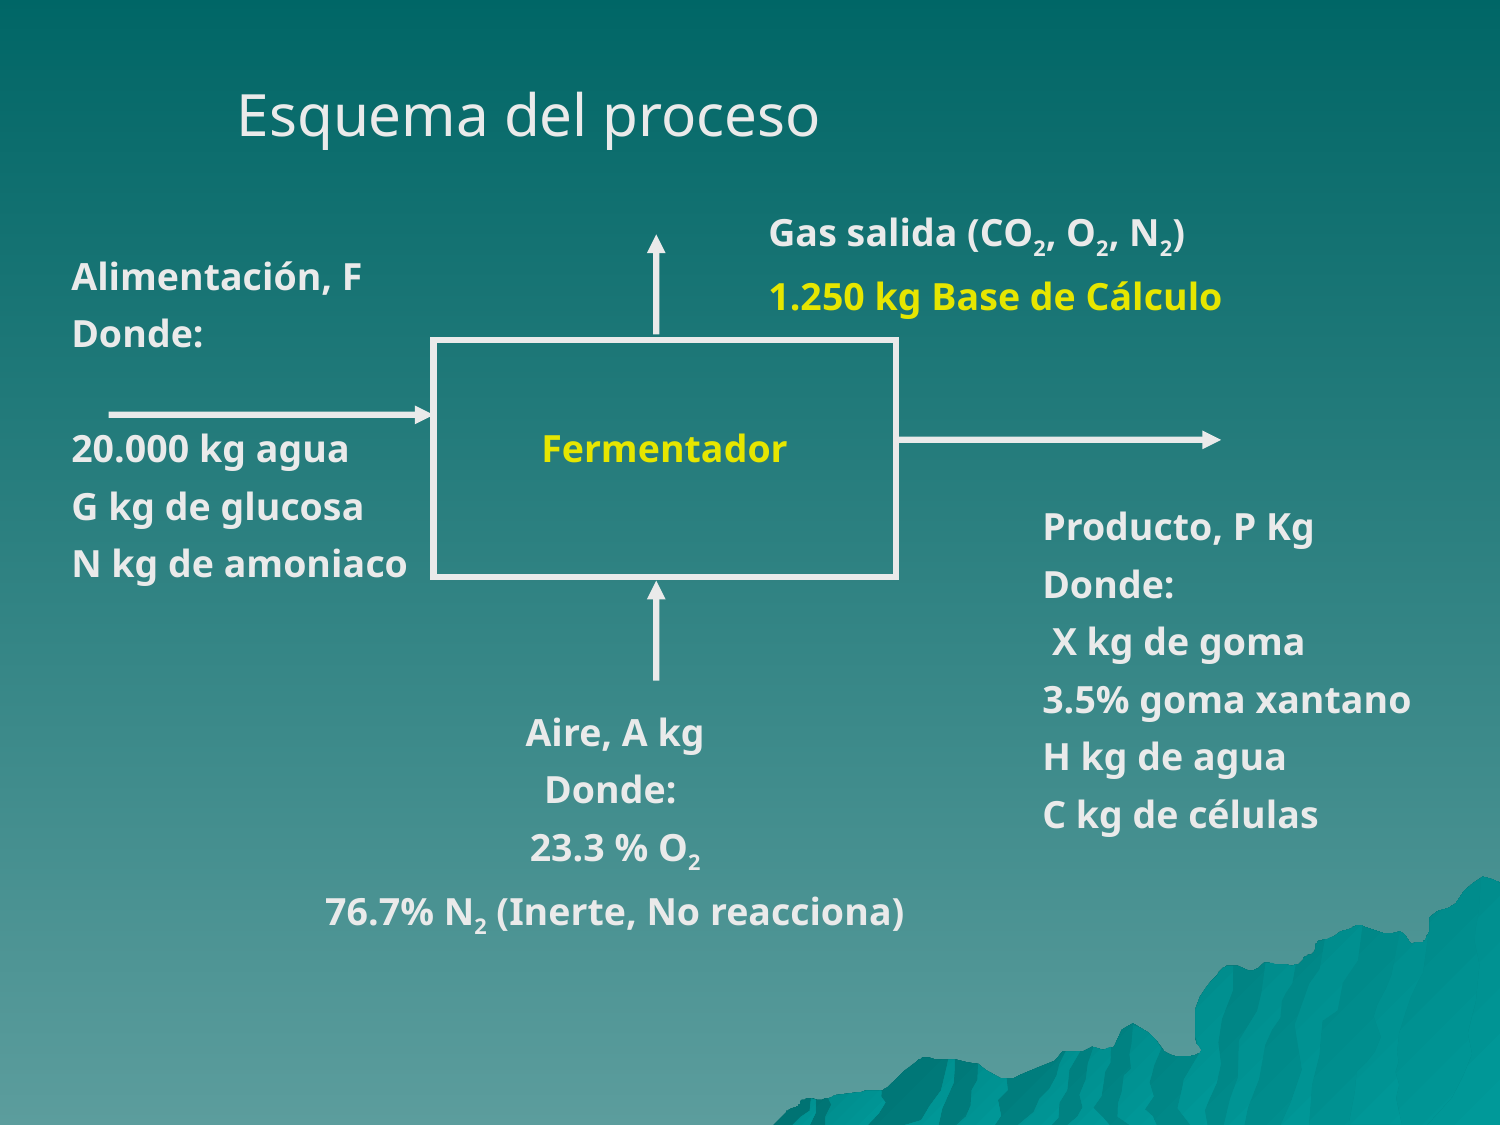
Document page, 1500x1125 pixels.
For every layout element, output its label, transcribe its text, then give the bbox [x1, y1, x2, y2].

text_box Esquema del proceso [222, 70, 837, 156]
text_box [34, 198, 1459, 980]
